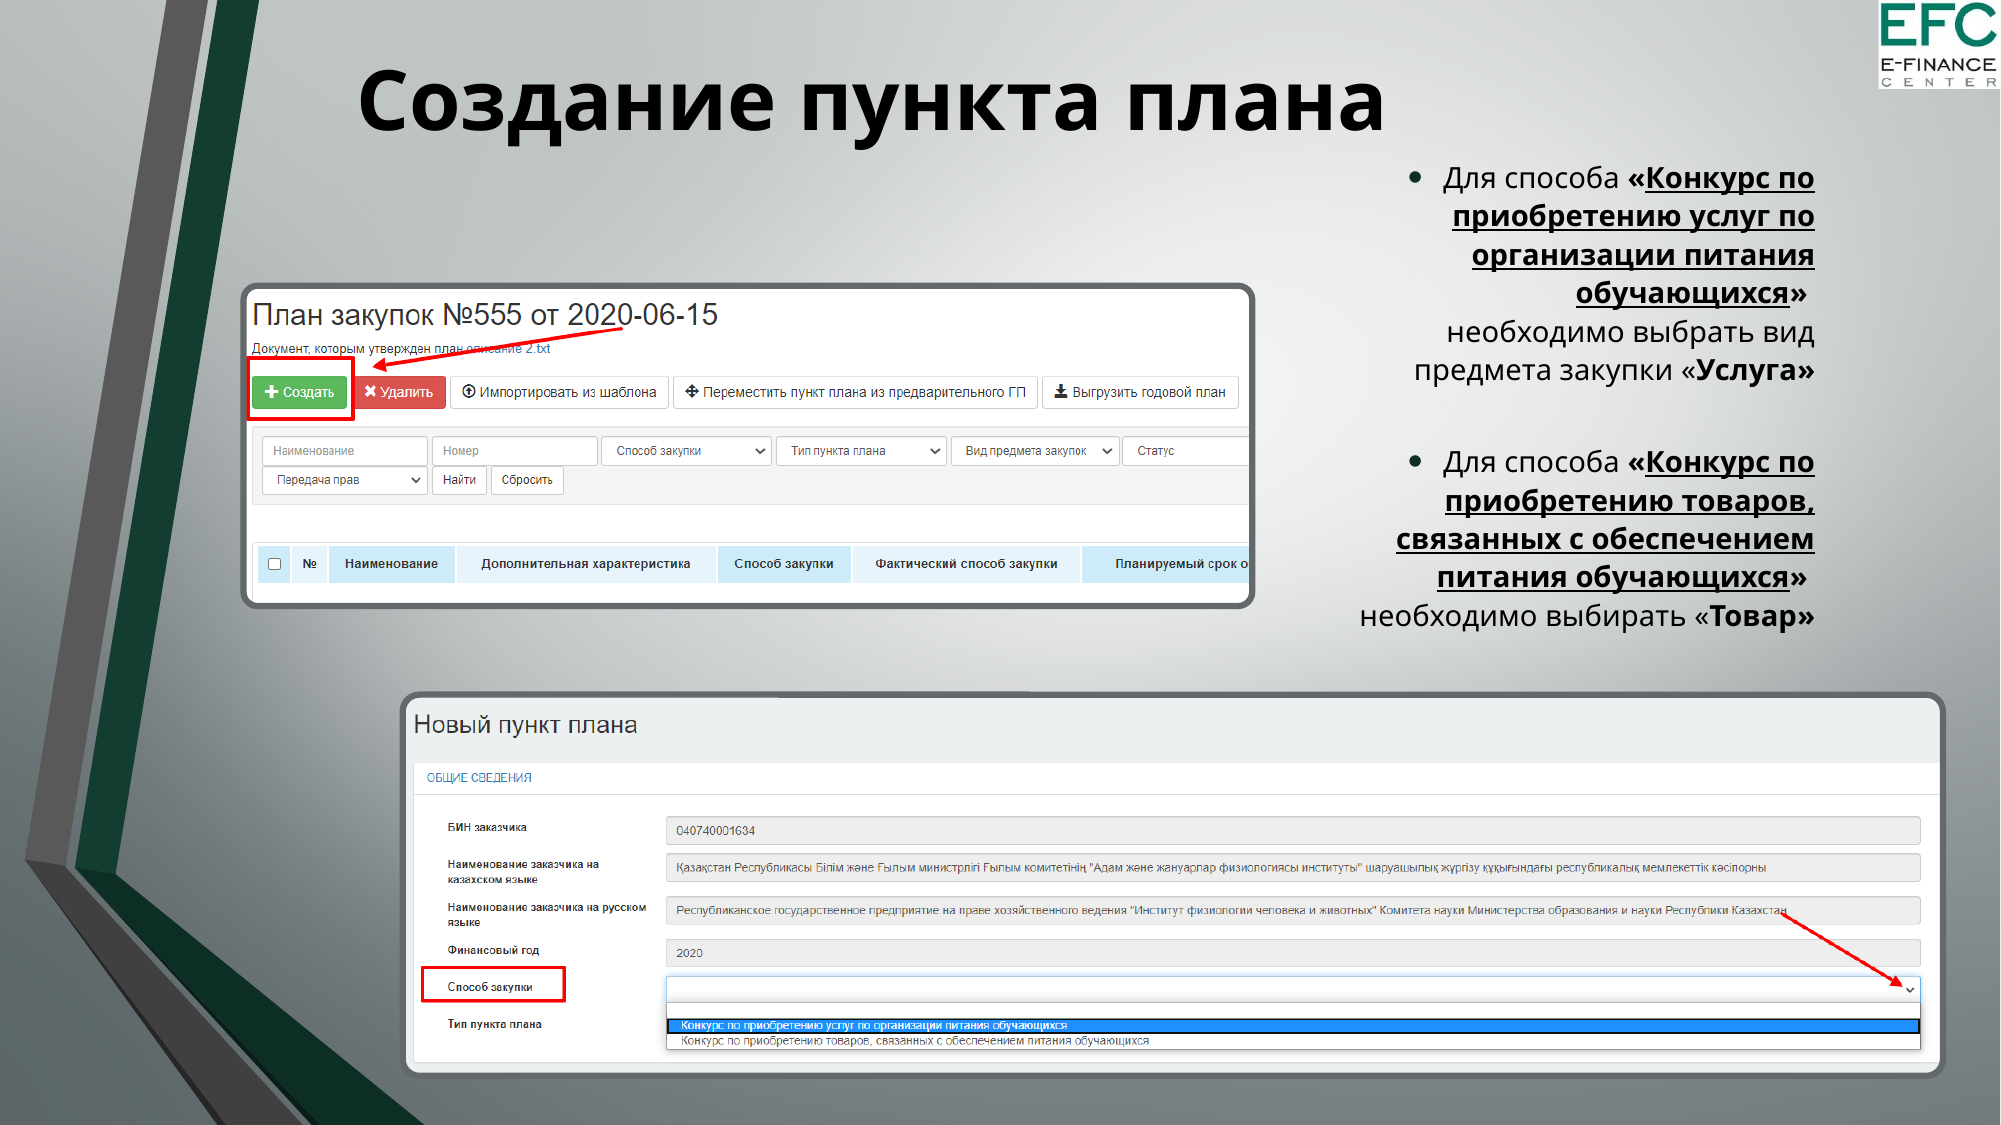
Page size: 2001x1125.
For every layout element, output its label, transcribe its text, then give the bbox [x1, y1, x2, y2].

picture [402, 694, 1944, 1077]
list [243, 285, 1253, 607]
text_box Создание пункта плана [50, 0, 1694, 195]
text_box Для способа «Конкурс по приобретению услуг по организации питания обучающихся» необходимо выбрать вид предмета закупки «Услуга» Для способа «Конкурс по приобретению товаров, связанных с обеспечением питания обучающихся» необходимо выбирать «Товар» [1340, 181, 1831, 606]
picture [1878, 0, 2001, 90]
